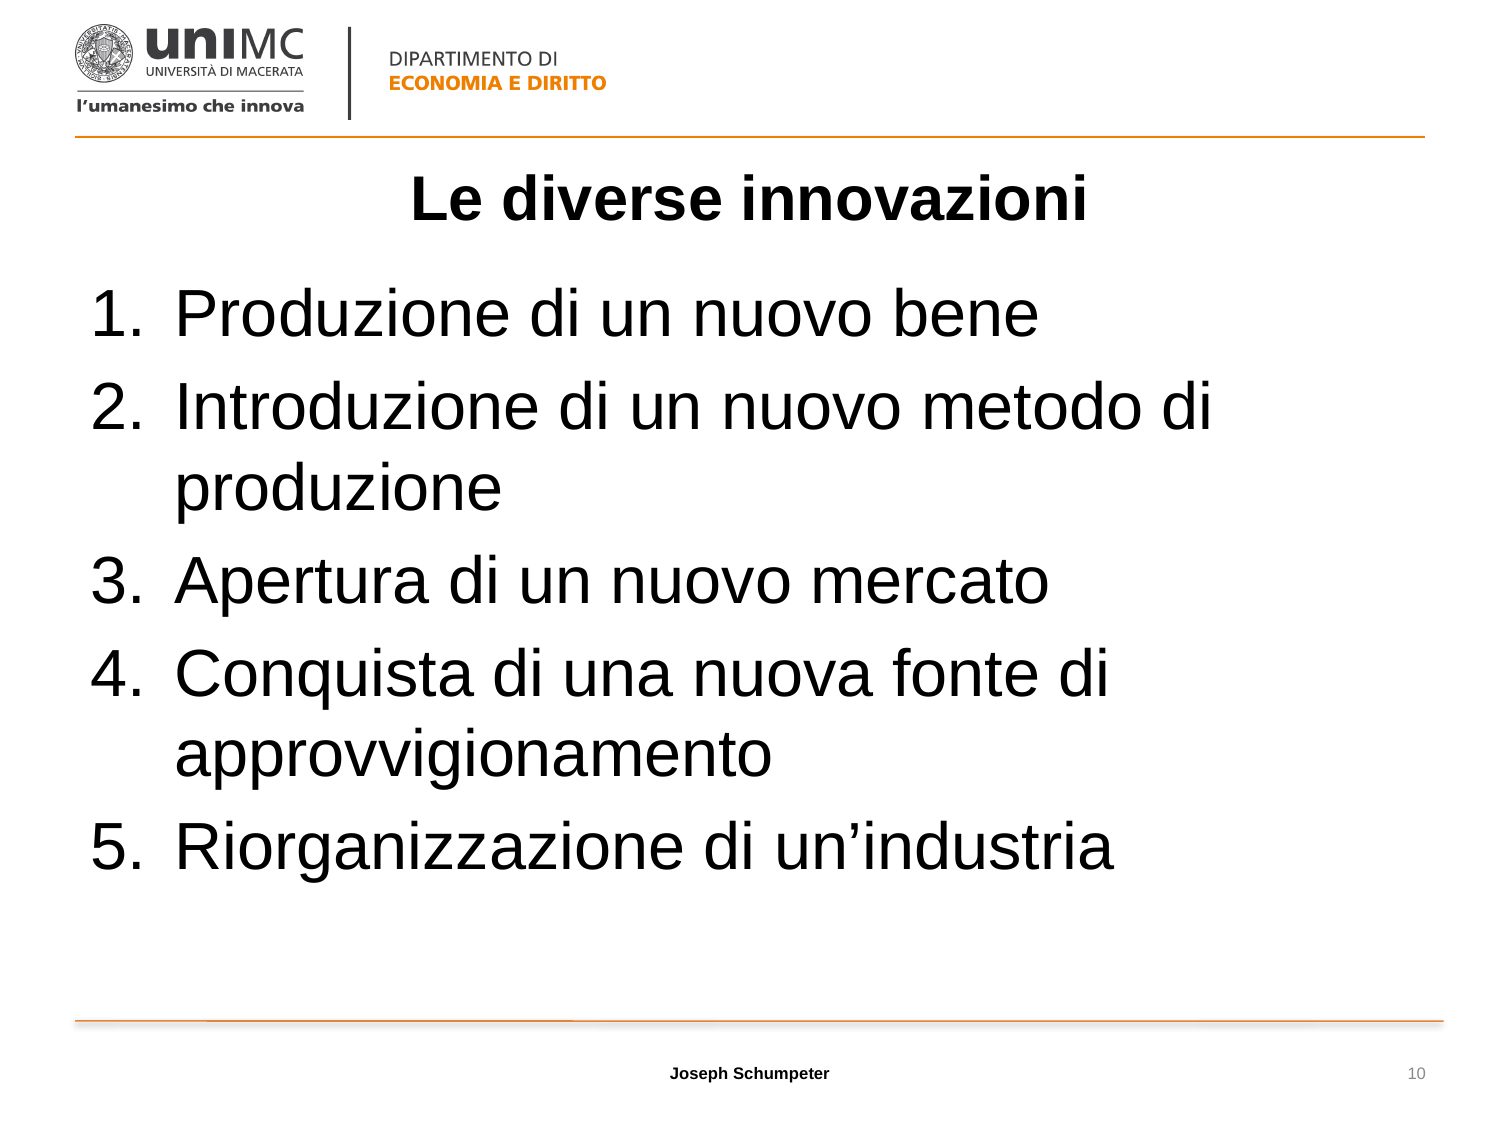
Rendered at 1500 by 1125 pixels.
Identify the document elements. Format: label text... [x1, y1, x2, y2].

slide_number 10 [1091, 1042, 1442, 1103]
list Produzione di un nuovo bene Introduzione di un nuovo metodo di produzione Apertura di un nuovo mercato Conquista di una nuova fonte di approvvigionamento Riorganizzazione di un’industria [75, 262, 1425, 1005]
picture [75, 24, 1425, 138]
footer Joseph Schumpeter [512, 1042, 988, 1103]
title Le diverse innovazioni [75, 149, 1425, 241]
